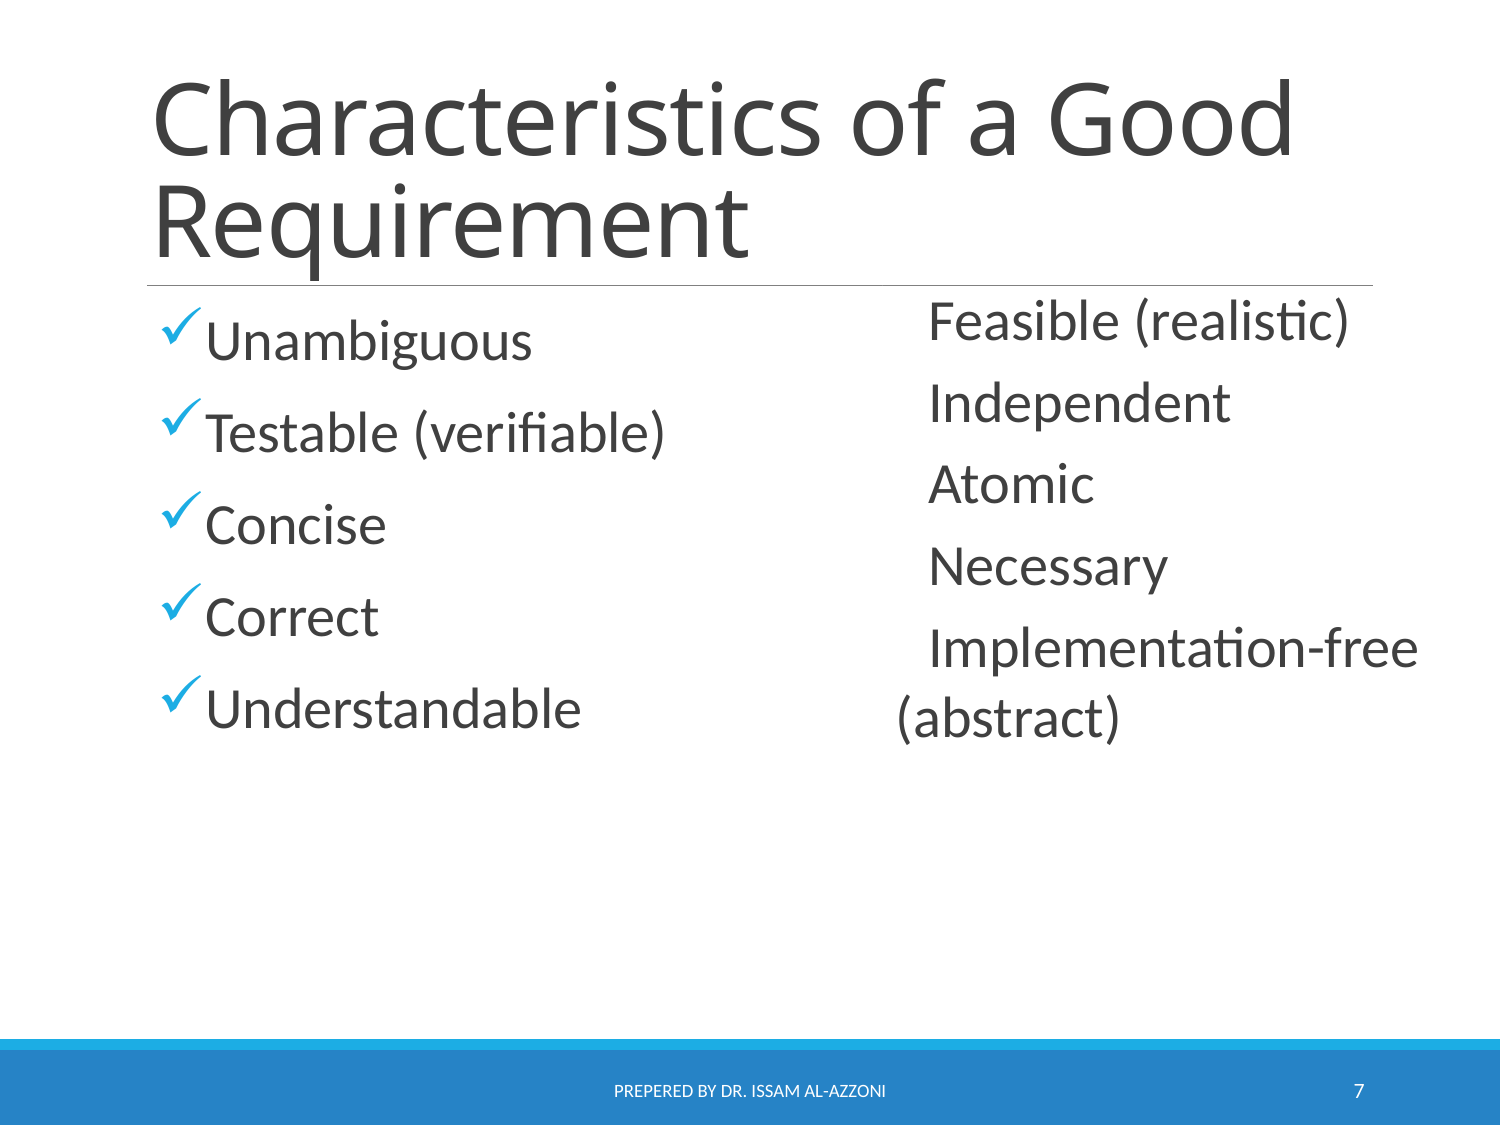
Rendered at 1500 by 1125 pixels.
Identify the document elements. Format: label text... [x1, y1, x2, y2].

footer Prepered by Dr. Issam Al-Azzoni [453, 1059, 1047, 1120]
slide_number 7 [1218, 1059, 1380, 1120]
text_box Feasible (realistic) Independent Atomic Necessary Implementation-free (abstract) [787, 274, 1469, 1013]
list Unambiguous Testable (verifiable) Concise Correct Understandable [135, 302, 787, 963]
title Characteristics of a Good Requirement [135, 47, 1373, 285]
